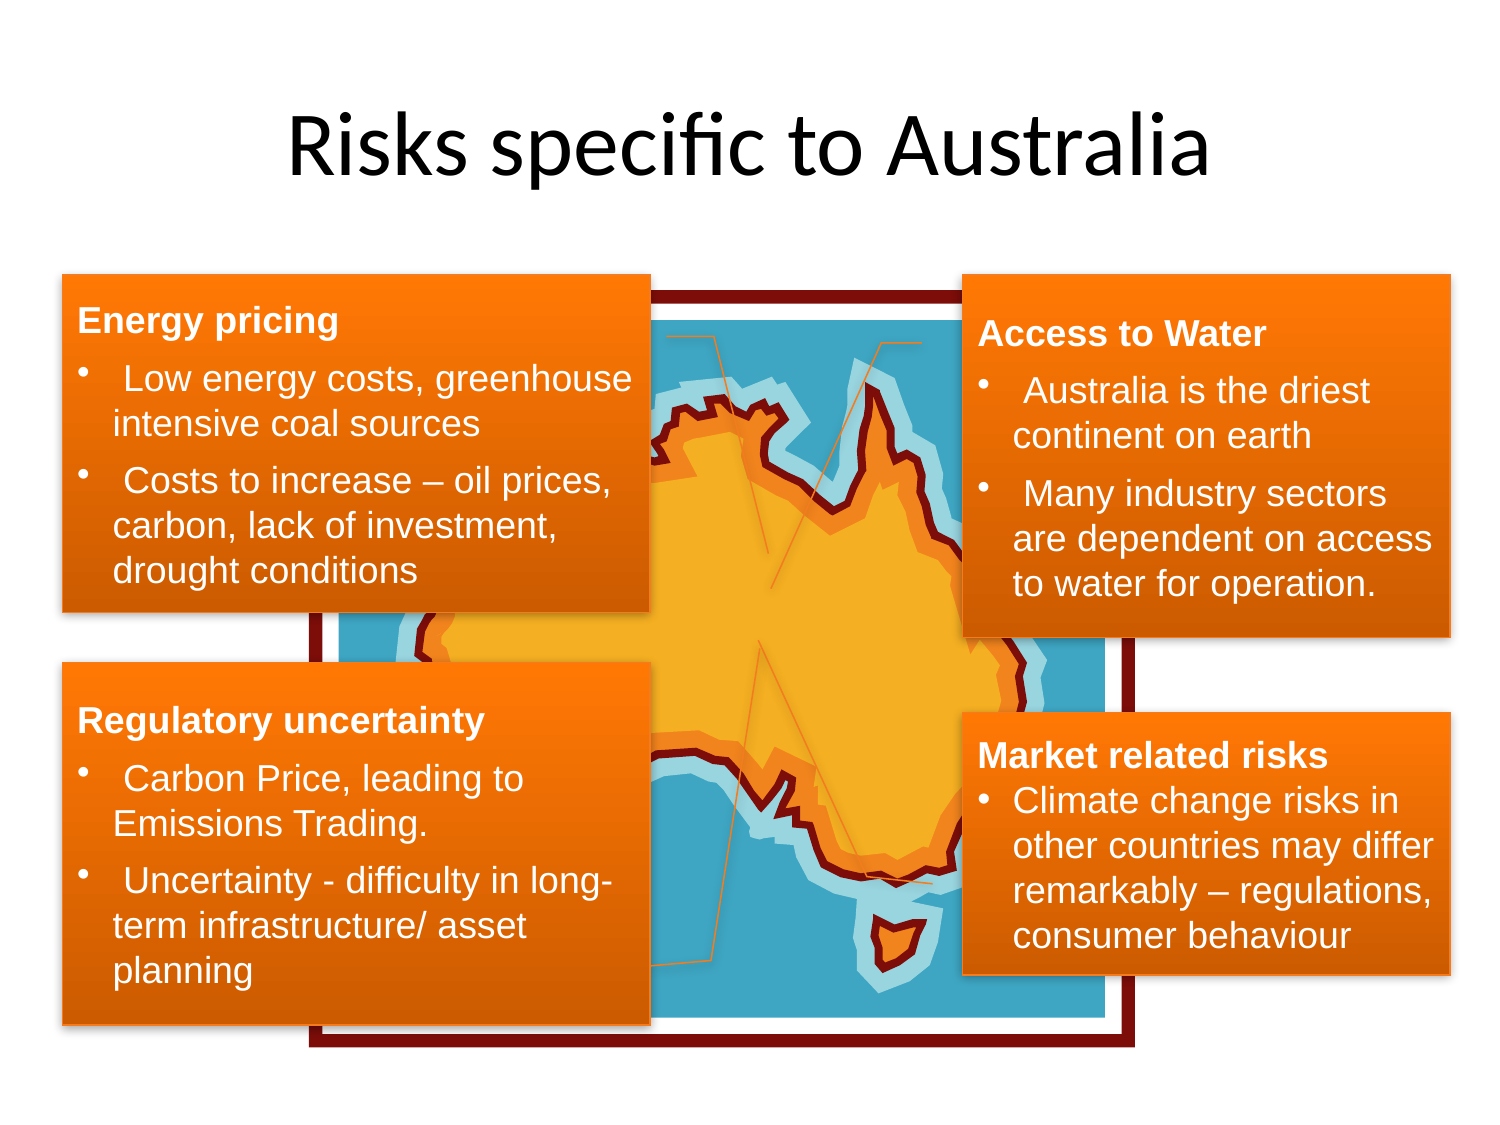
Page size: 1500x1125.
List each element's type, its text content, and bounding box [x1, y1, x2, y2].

text_box Market related risks Climate change risks in other countries may differ remarkably – regulations, consumer behaviour [1141, 712, 1450, 976]
picture [305, 287, 1138, 1051]
title Risks specific to Australia [75, 45, 1425, 233]
text_box Regulatory uncertainty Carbon Price, leading to Emissions Trading. Uncertainty - difficulty in long-term infrastructure/ asset planning [62, 662, 300, 1025]
text_box Energy pricing Low energy costs, greenhouse intensive coal sources Costs to increase – oil prices, carbon, lack of investment, drought conditions [62, 275, 650, 613]
text_box Access to Water Australia is the driest continent on earth Many industry sectors are dependent on access to water for operation. [962, 274, 1450, 638]
